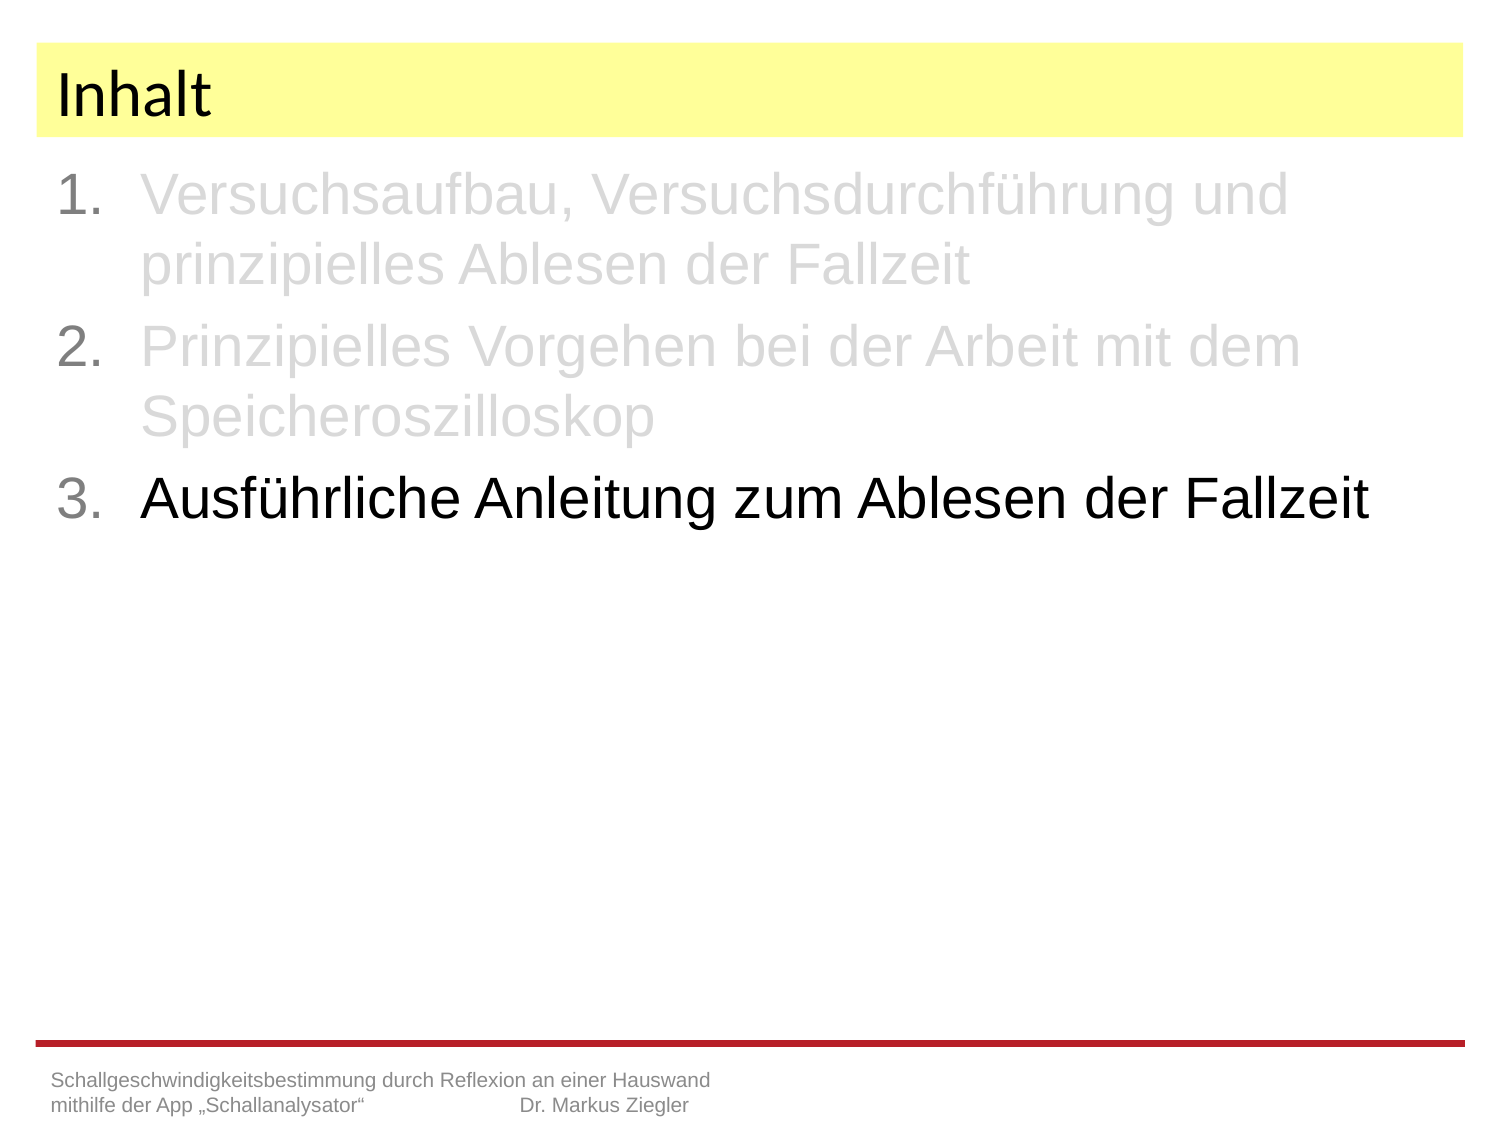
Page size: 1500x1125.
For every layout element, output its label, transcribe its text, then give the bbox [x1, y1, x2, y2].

list Versuchsaufbau, Versuchsdurchführung und prinzipielles Ablesen der Fallzeit Prinzipielles Vorgehen bei der Arbeit mit dem Speicheroszilloskop Ausführliche Anleitung zum Ablesen der Fallzeit [41, 149, 1459, 1024]
title Inhalt [41, 42, 1459, 149]
footer Schallgeschwindigkeitsbestimmung durch Reflexion an einer Hauswand mithilfe der App „Schallanalysator“ Dr. Markus Ziegler [35, 1061, 768, 1122]
